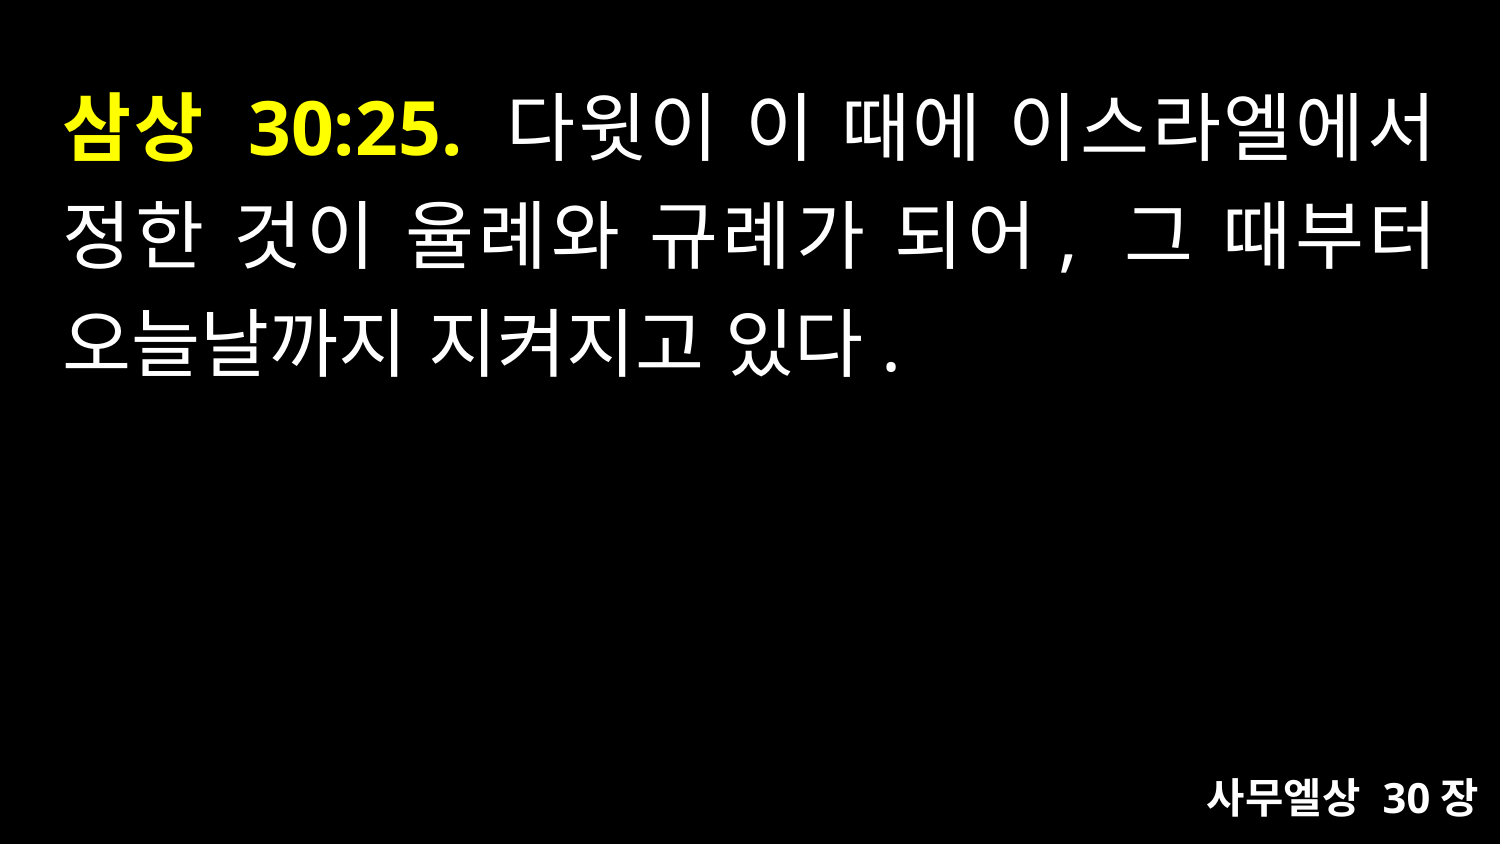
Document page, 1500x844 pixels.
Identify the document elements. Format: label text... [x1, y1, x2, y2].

title 삼상 30:25. 다윗이 이 때에 이스라엘에서 정한 것이 율례와 규례가 되어, 그 때부터 오늘날까지 지켜지고 있다. [0, 0, 1500, 844]
subtitle 사무엘상 30장 [916, 770, 1500, 844]
